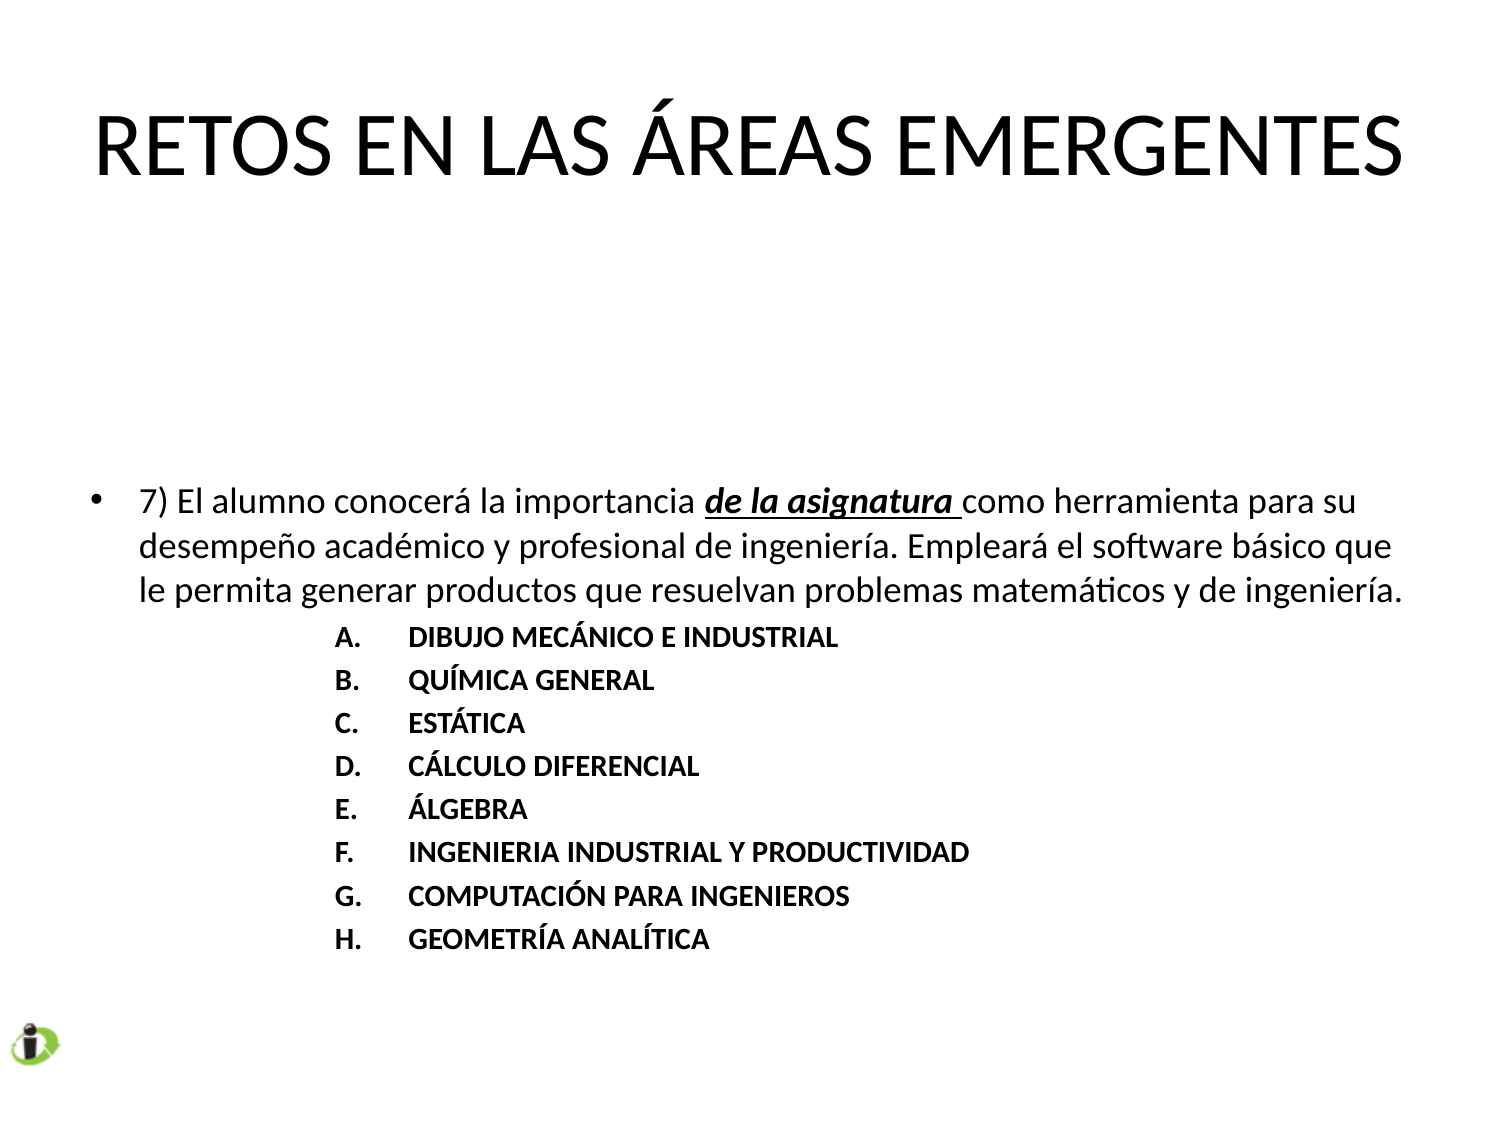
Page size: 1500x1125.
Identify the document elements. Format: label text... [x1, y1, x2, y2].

list 7) El alumno conocerá la importancia de la asignatura como herramienta para su desempeño académico y profesional de ingeniería. Empleará el software básico que le permita generar productos que resuelvan problemas matemáticos y de ingeniería. DIBUJO MECÁNICO E INDUSTRIAL QUÍMICA GENERAL ESTÁTICA CÁLCULO DIFERENCIAL ÁLGEBRA INGENIERIA INDUSTRIAL Y PRODUCTIVIDAD COMPUTACIÓN PARA INGENIEROS GEOMETRÍA ANALÍTICA [75, 262, 1425, 1005]
title RETOS EN LAS ÁREAS EMERGENTES [75, 45, 1425, 233]
picture [10, 1020, 61, 1072]
